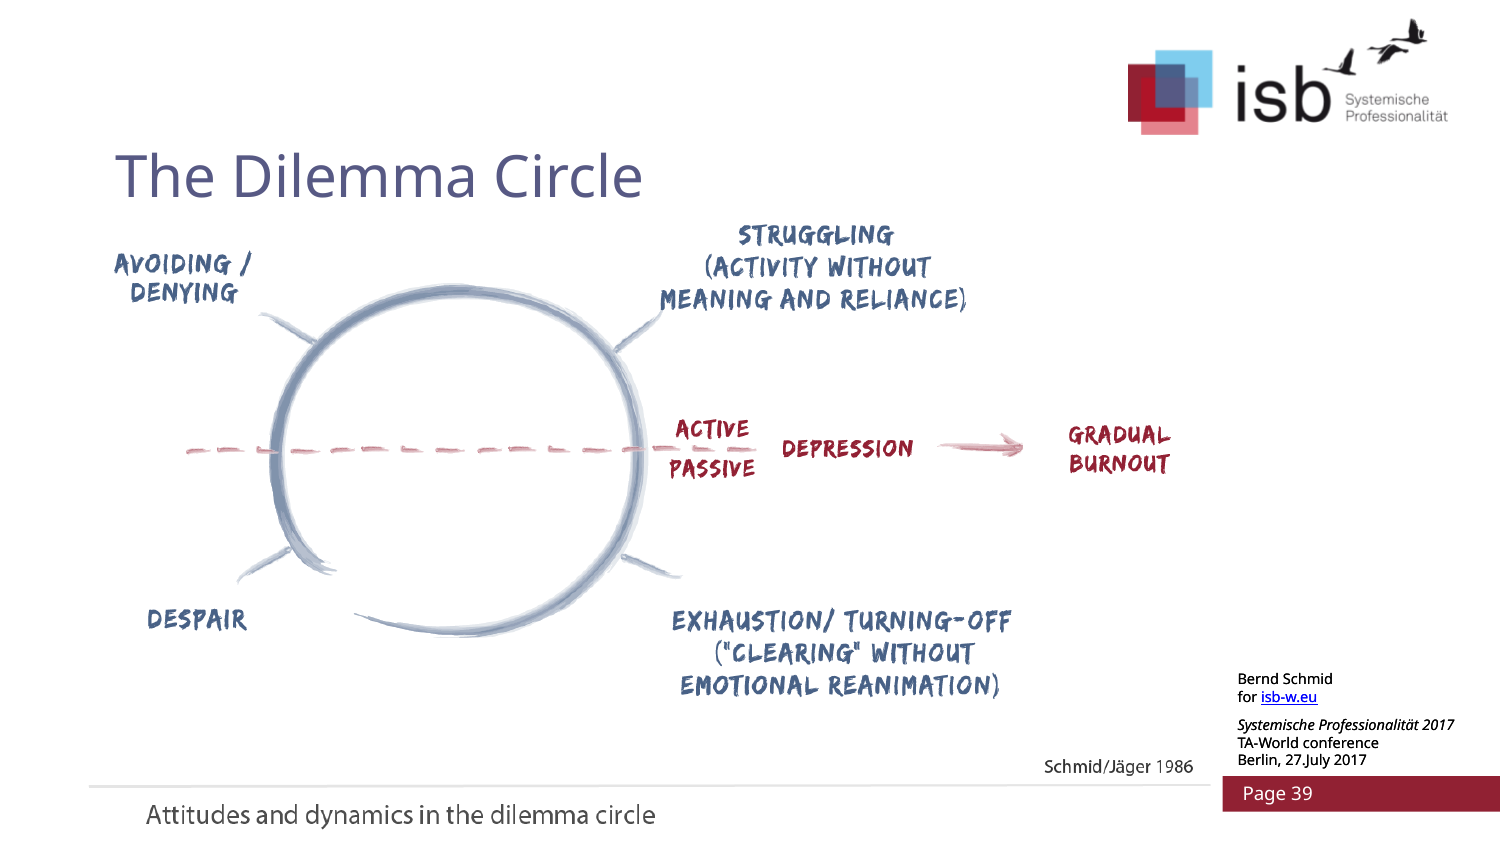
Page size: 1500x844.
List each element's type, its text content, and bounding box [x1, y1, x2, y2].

slide_number Page 39 [1222, 776, 1500, 812]
text_box Bernd Schmid for isb-w.eu Systemische Professionalität 2017 TA-World conference Berlin, 27.July 2017 [1222, 543, 1500, 776]
picture [1128, 14, 1461, 139]
title The Dilemma Circle [100, 67, 1223, 281]
picture [88, 220, 1211, 831]
